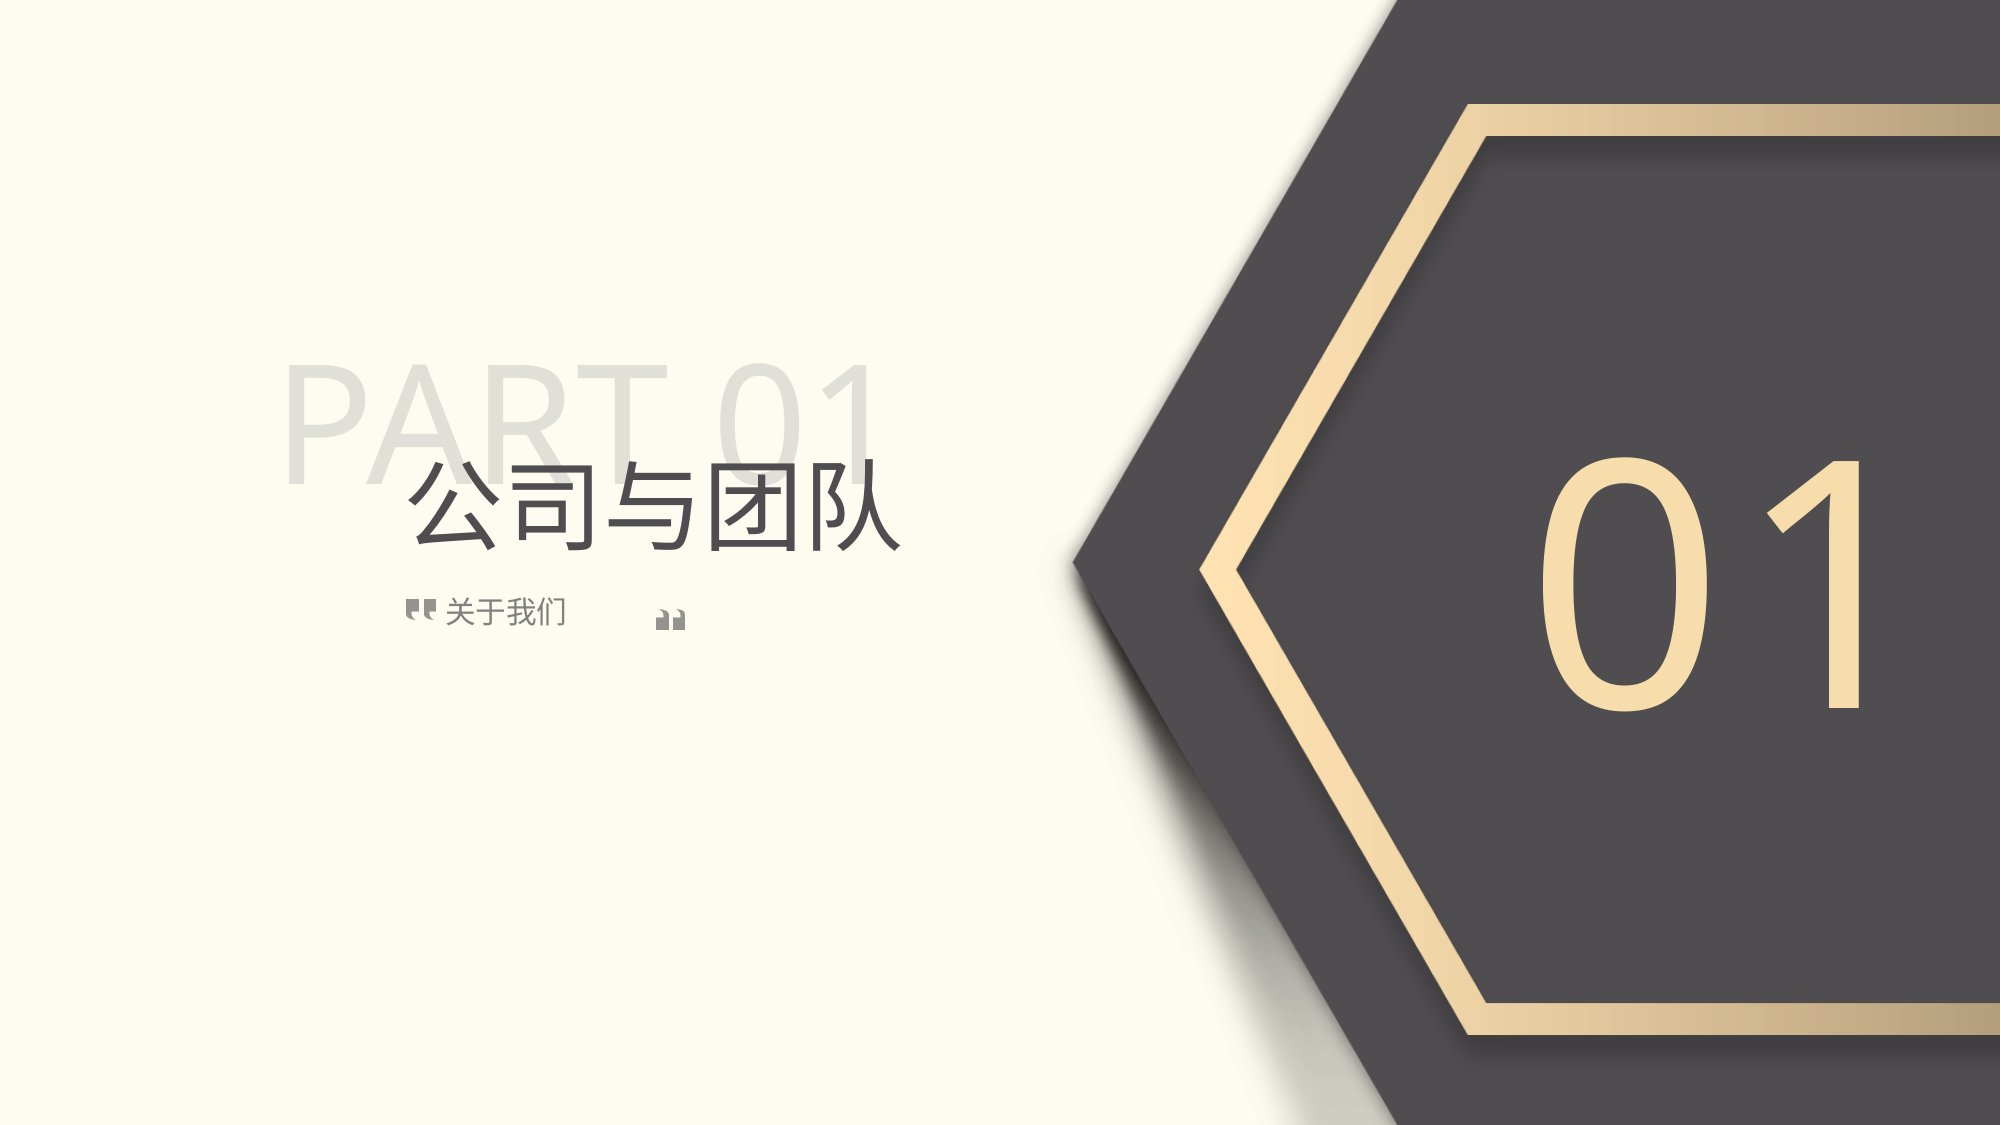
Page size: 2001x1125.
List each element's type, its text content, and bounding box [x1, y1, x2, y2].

text_box 关于我们 [430, 585, 583, 637]
picture [406, 599, 436, 620]
text_box 公司与团队 [388, 436, 919, 572]
text_box PART 01 [258, 310, 919, 526]
picture [1038, 0, 2000, 1125]
picture [655, 609, 686, 630]
